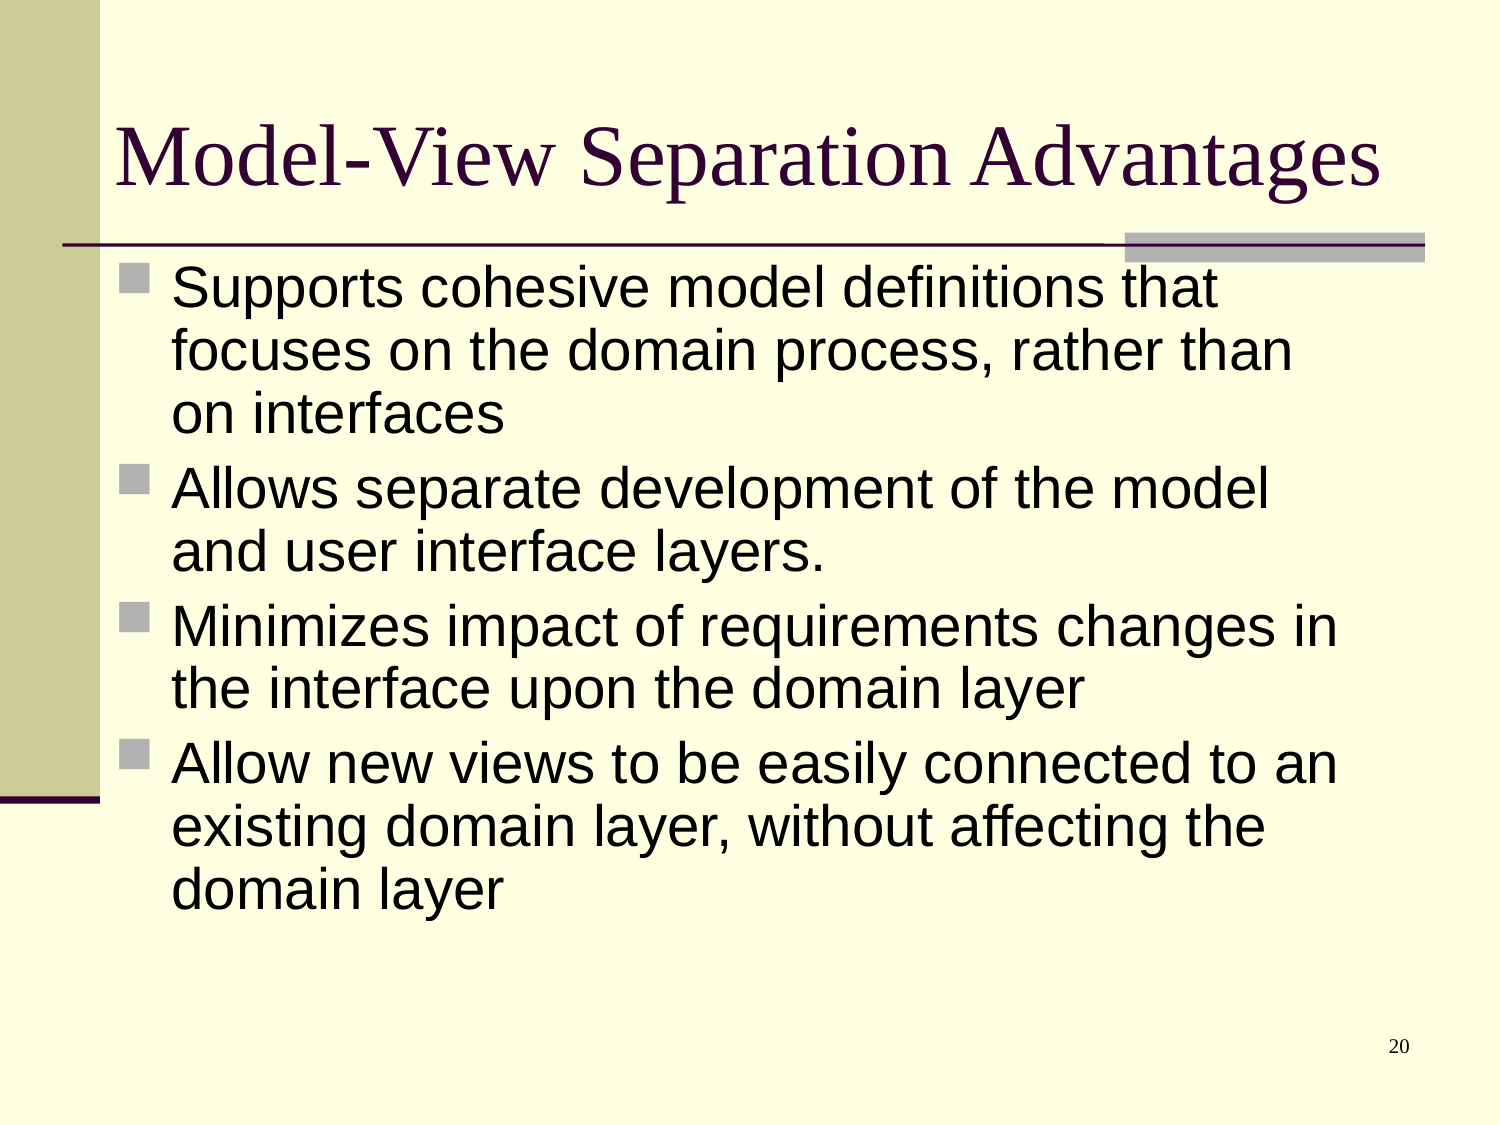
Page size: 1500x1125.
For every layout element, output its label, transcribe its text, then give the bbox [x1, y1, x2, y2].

slide_number 20 [1112, 1024, 1426, 1101]
list Supports cohesive model definitions that focuses on the domain process, rather than on interfaces Allows separate development of the model and user interface layers. Minimizes impact of requirements changes in the interface upon the domain layer Allow new views to be easily connected to an existing domain layer, without affecting the domain layer [99, 249, 1376, 994]
title Model-View Separation Advantages [99, 49, 1426, 251]
